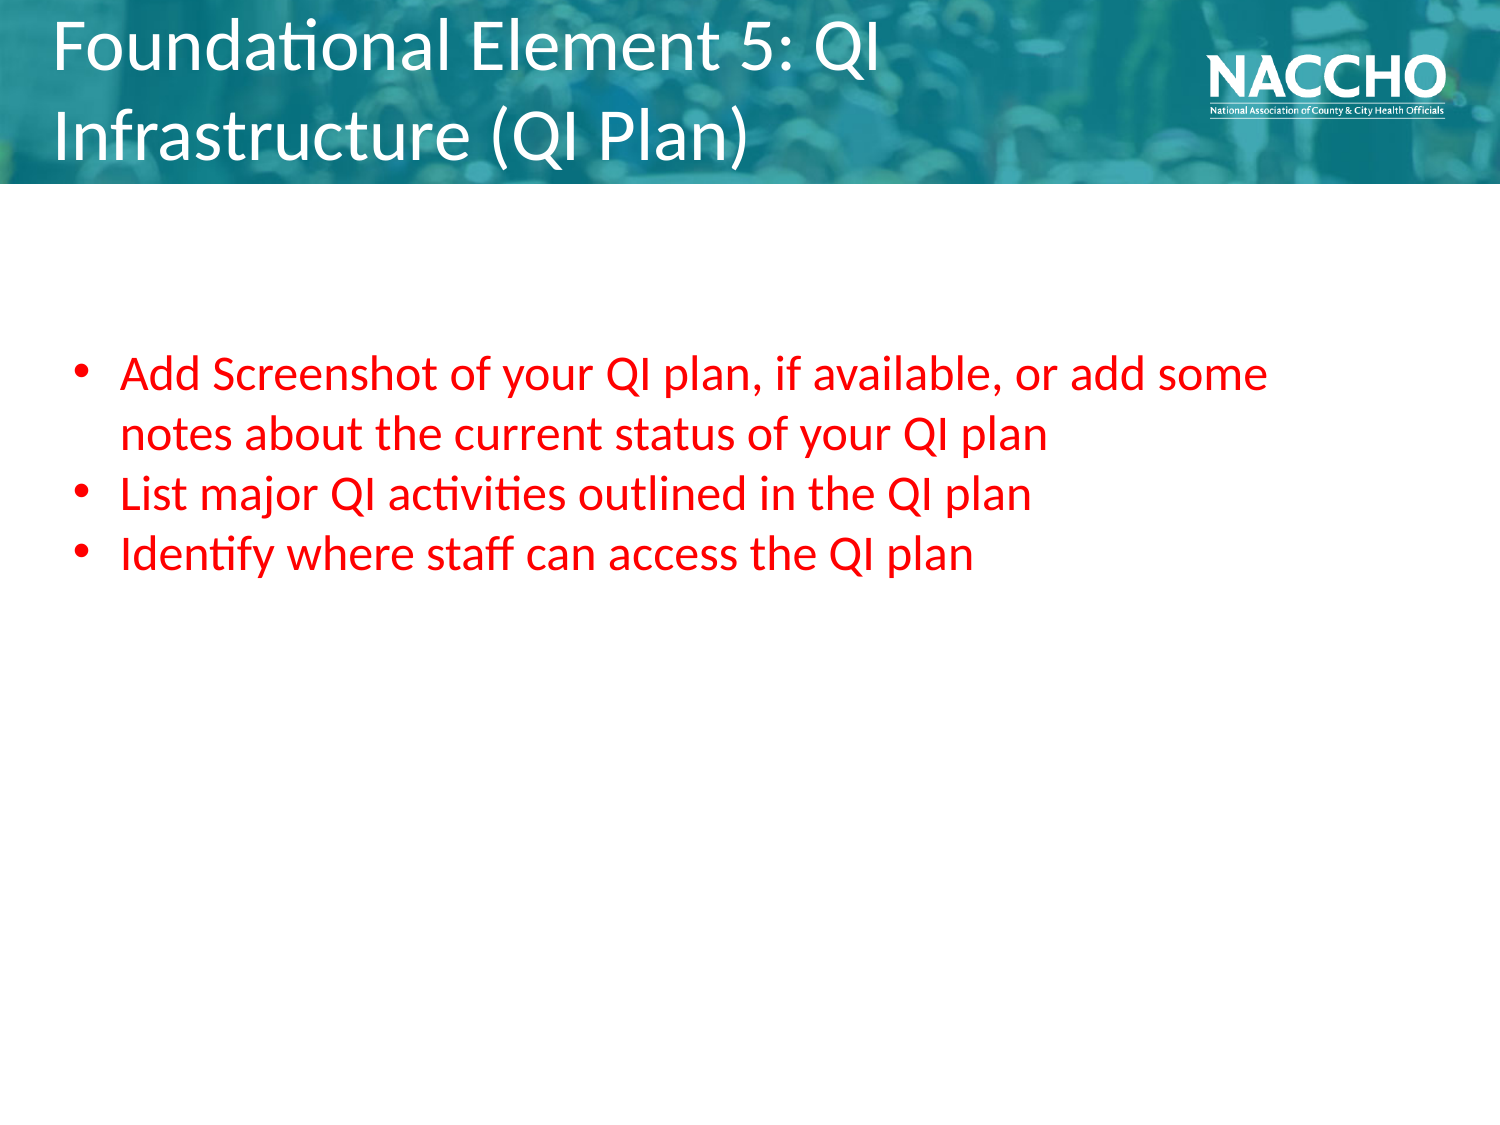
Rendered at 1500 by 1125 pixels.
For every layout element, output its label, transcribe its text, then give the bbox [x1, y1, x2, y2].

text_box Add Screenshot of your QI plan, if available, or add some notes about the current status of your QI plan List major QI activities outlined in the QI plan Identify where staff can access the QI plan [0, 333, 1326, 589]
picture [0, 0, 1500, 184]
